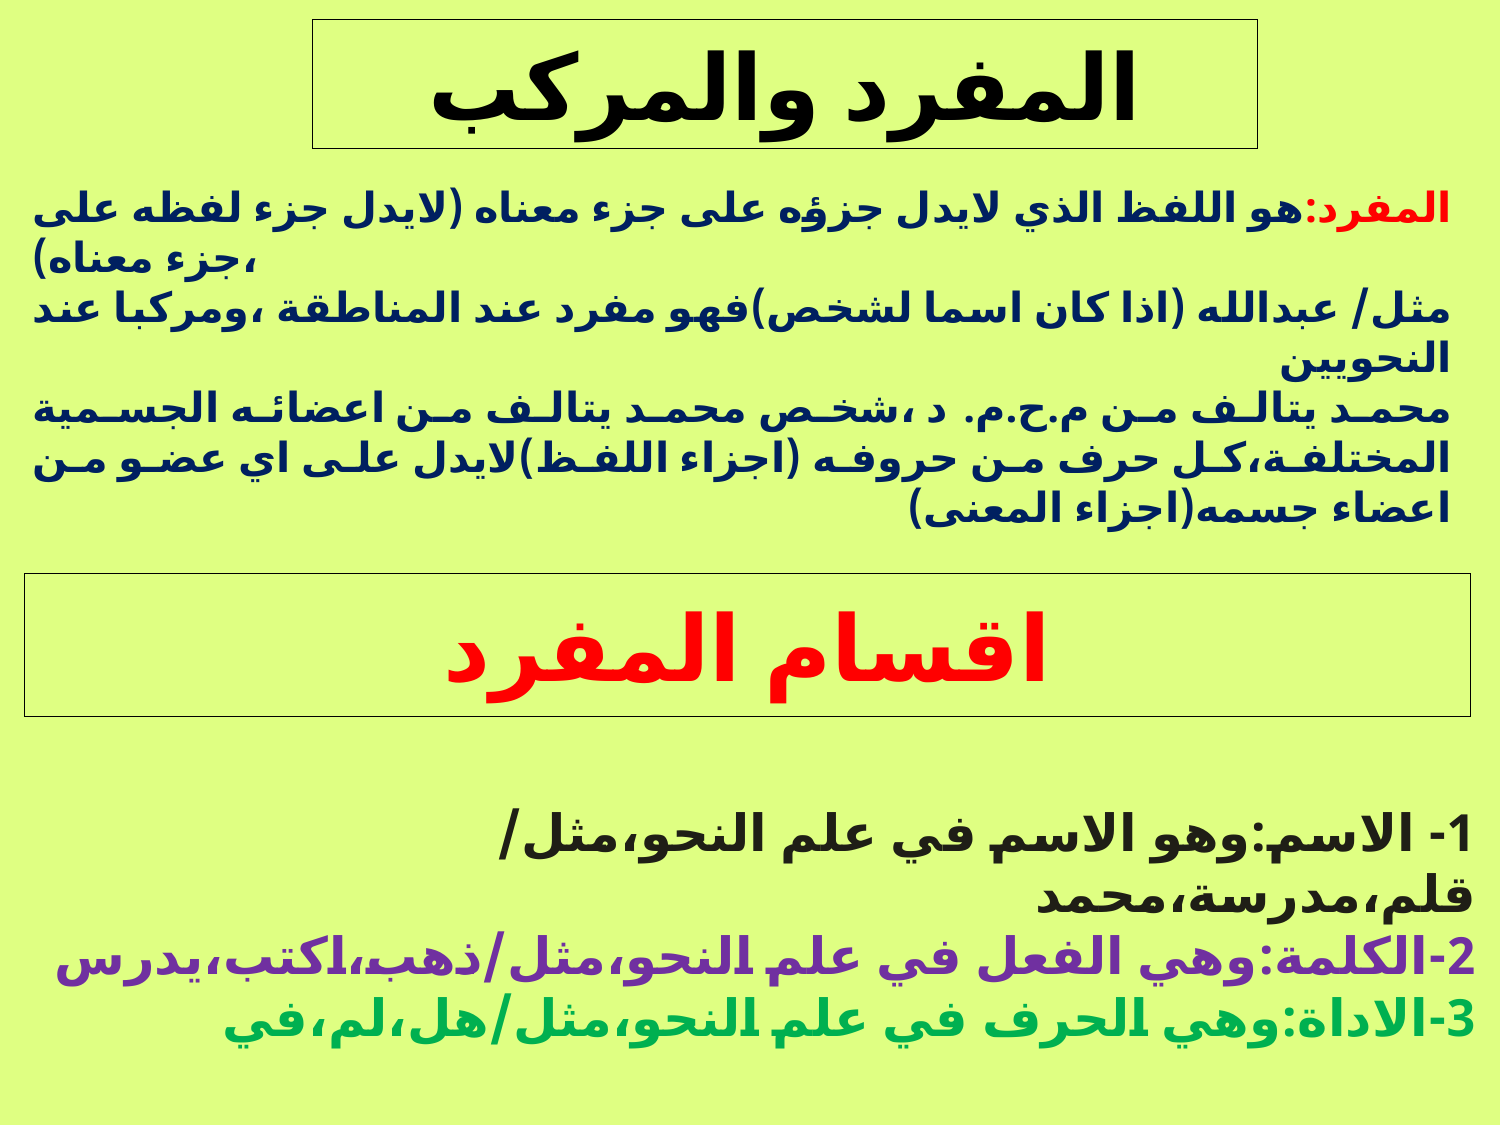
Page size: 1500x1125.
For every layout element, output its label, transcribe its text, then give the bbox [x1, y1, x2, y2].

text_box اقسام المفرد [24, 573, 1471, 717]
text_box المفرد والمركب [312, 19, 1258, 149]
text_box 1- الاسم:وهو الاسم في علم النحو،مثل/ قلم،مدرسة،محمد 2-الكلمة:وهي الفعل في علم النحو،مثل/ذهب،اكتب،يدرس 3-الاداة:وهي الحرف في علم النحو،مثل/هل،لم،في [29, 668, 1491, 1094]
text_box المفرد:هو اللفظ الذي لايدل جزؤه على جزء معناه (لايدل جزء لفظه على جزء معناه)، مثل/ عبدالله (اذا كان اسما لشخص)فهو مفرد عند المناطقة ،ومركبا عند النحويين محمد يتالف من م.ح.م.د ،شخص محمد يتالف من اعضائه الجسمية المختلفة،كل حرف من حروفه (اجزاء اللفظ)لايدل على اي عضو من اعضاء جسمه(اجزاء المعنى) [17, 172, 1467, 539]
